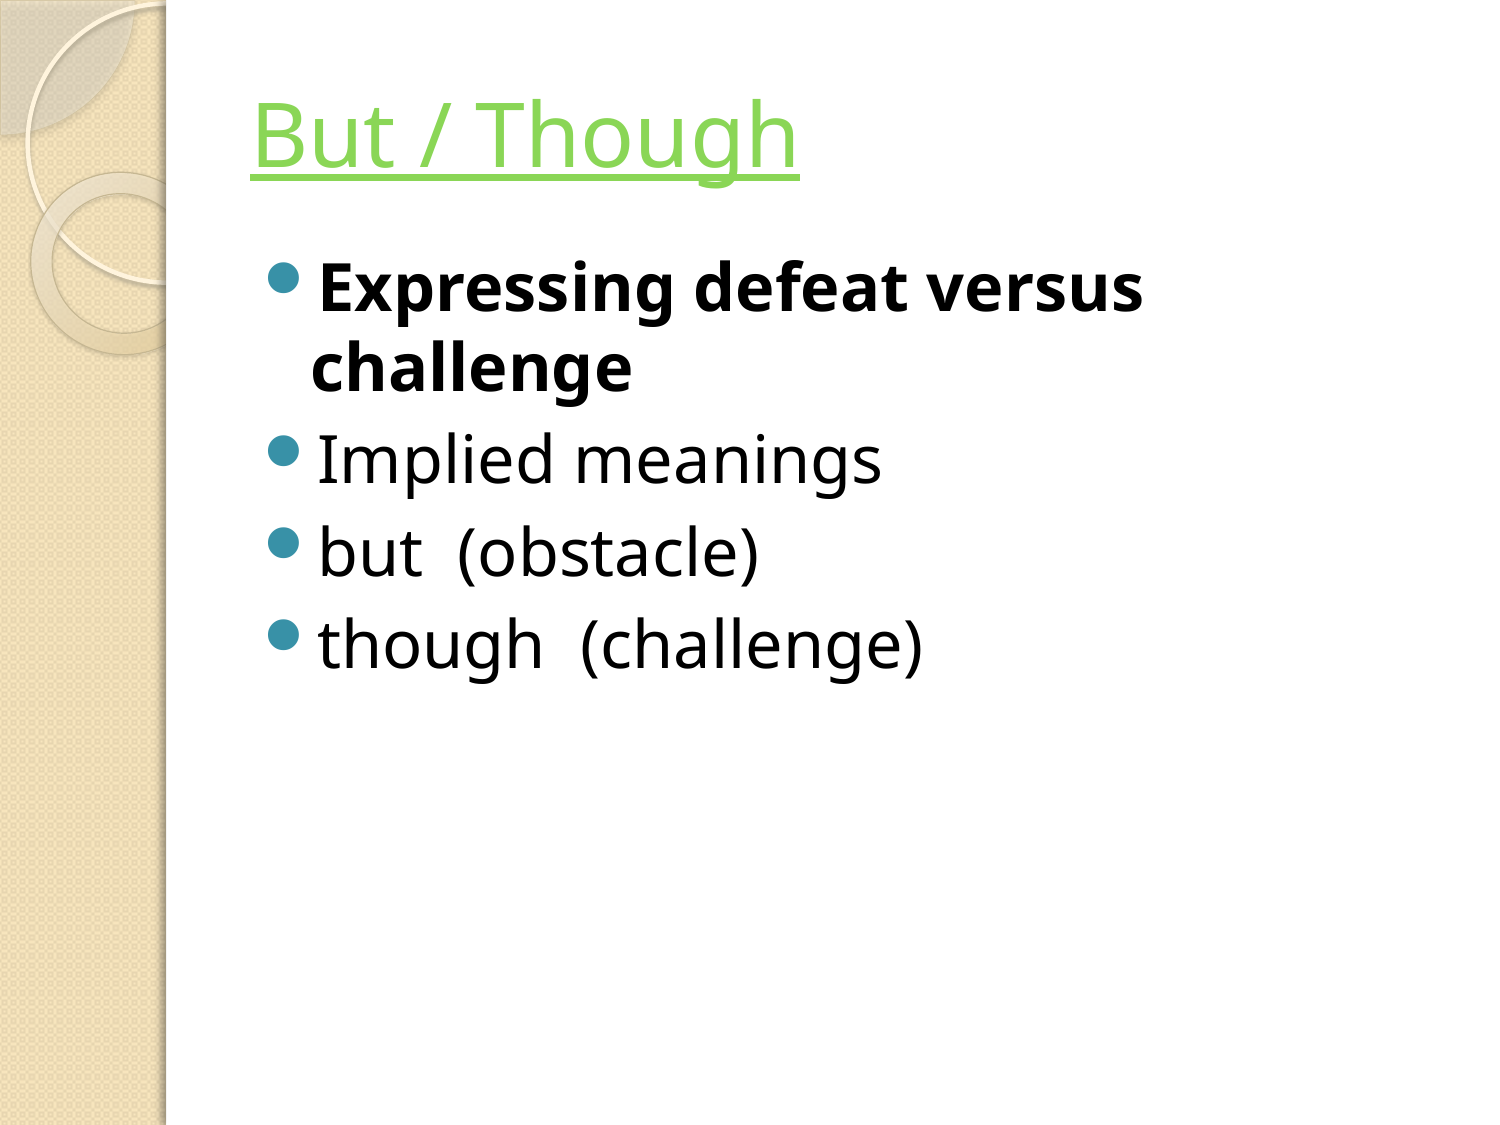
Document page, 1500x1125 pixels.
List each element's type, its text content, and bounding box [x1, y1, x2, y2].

list Expressing defeat versus challenge Implied meanings but (obstacle) though (challenge) [235, 237, 1466, 1025]
title But / Though [235, 45, 1466, 233]
